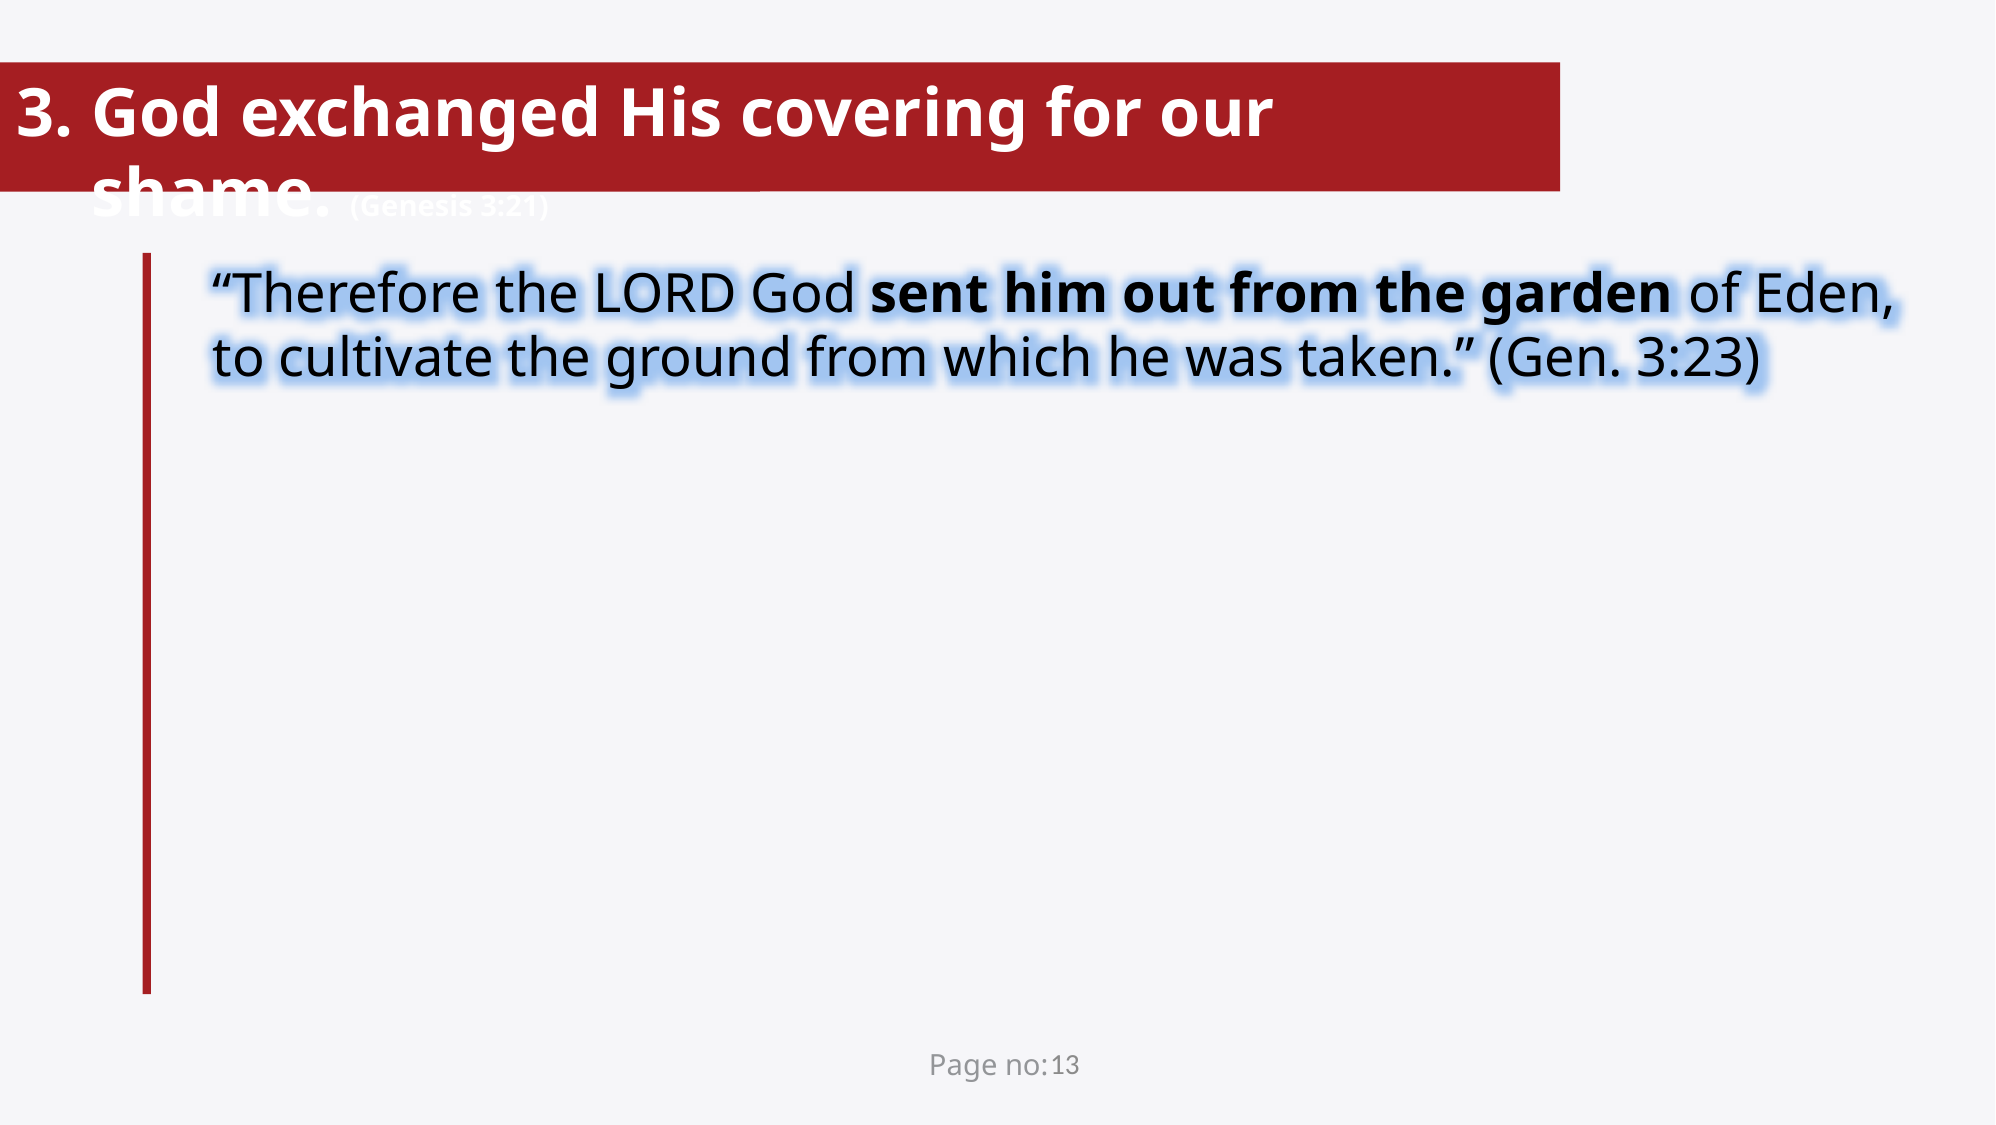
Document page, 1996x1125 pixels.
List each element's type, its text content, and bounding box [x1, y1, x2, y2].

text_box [1, 62, 1561, 194]
text_box “Therefore the Lord God sent him out from the garden of Eden, to cultivate the ground from which he was taken.” (Gen. 3:23) [198, 250, 1911, 396]
